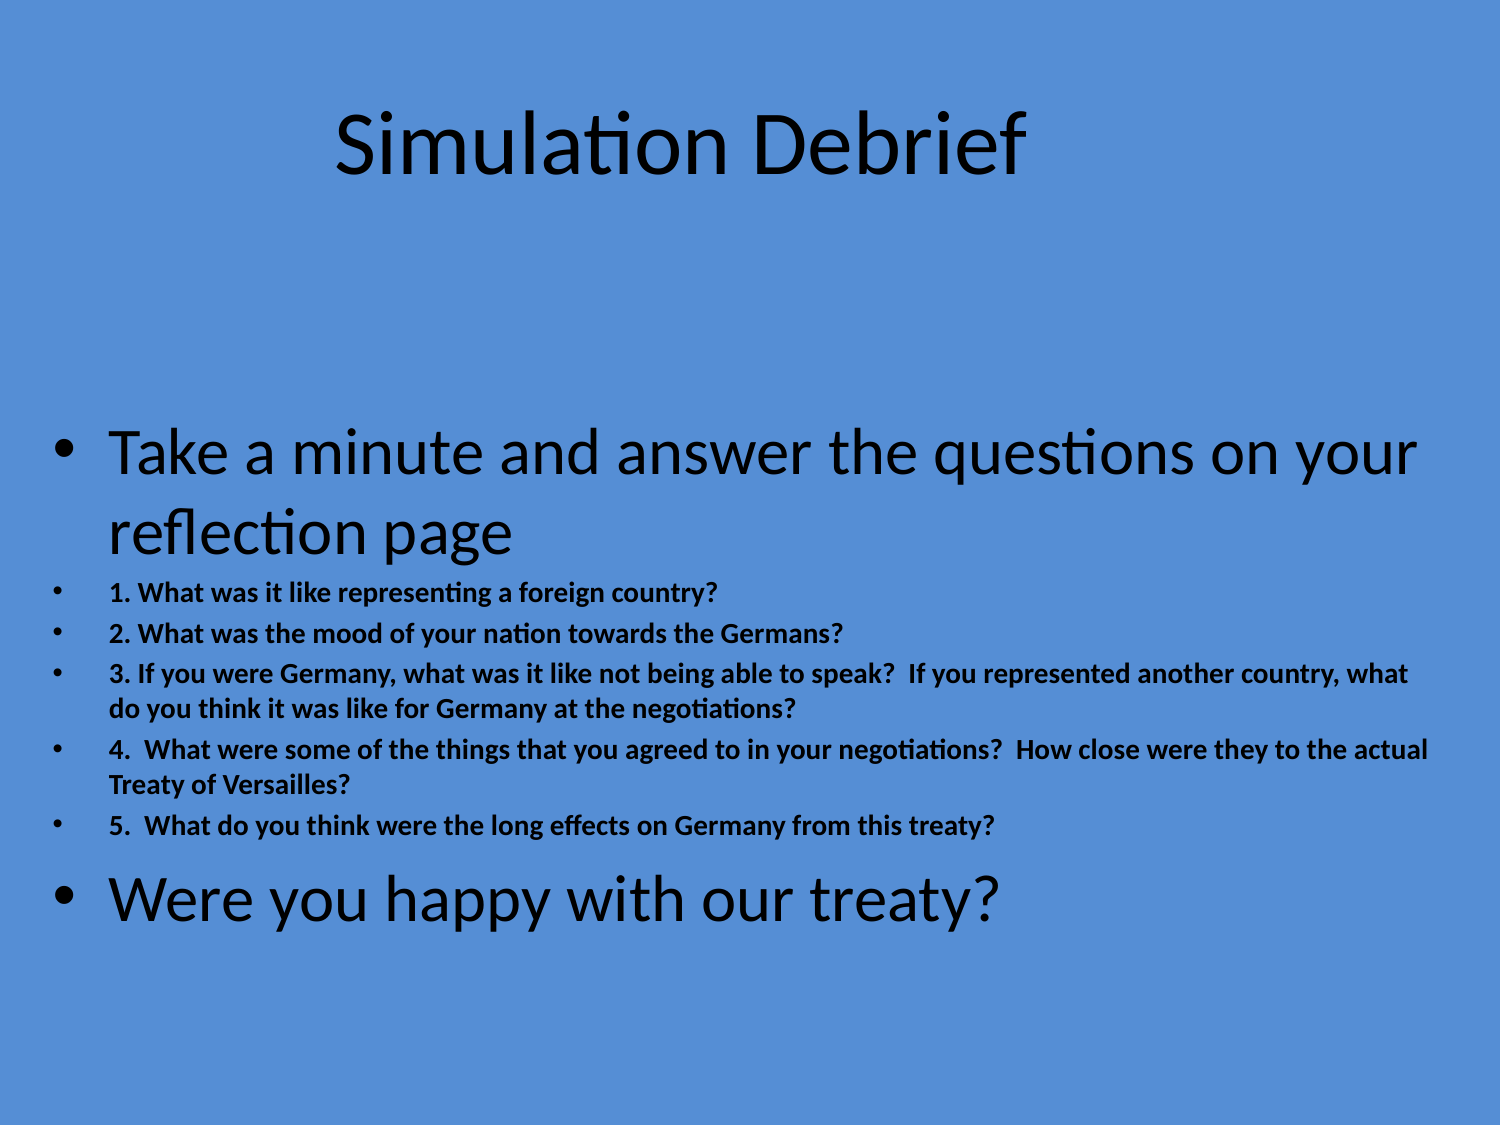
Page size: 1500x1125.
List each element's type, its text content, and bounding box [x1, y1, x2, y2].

list Take a minute and answer the questions on your reflection page 1. What was it like representing a foreign country? 2. What was the mood of your nation towards the Germans? 3. If you were Germany, what was it like not being able to speak? If you represented another country, what do you think it was like for Germany at the negotiations? 4. What were some of the things that you agreed to in your negotiations? How close were they to the actual Treaty of Versailles? 5. What do you think were the long effects on Germany from this treaty? Were you happy with our treaty? [37, 399, 1463, 1125]
title Simulation Debrief [0, 0, 1500, 275]
